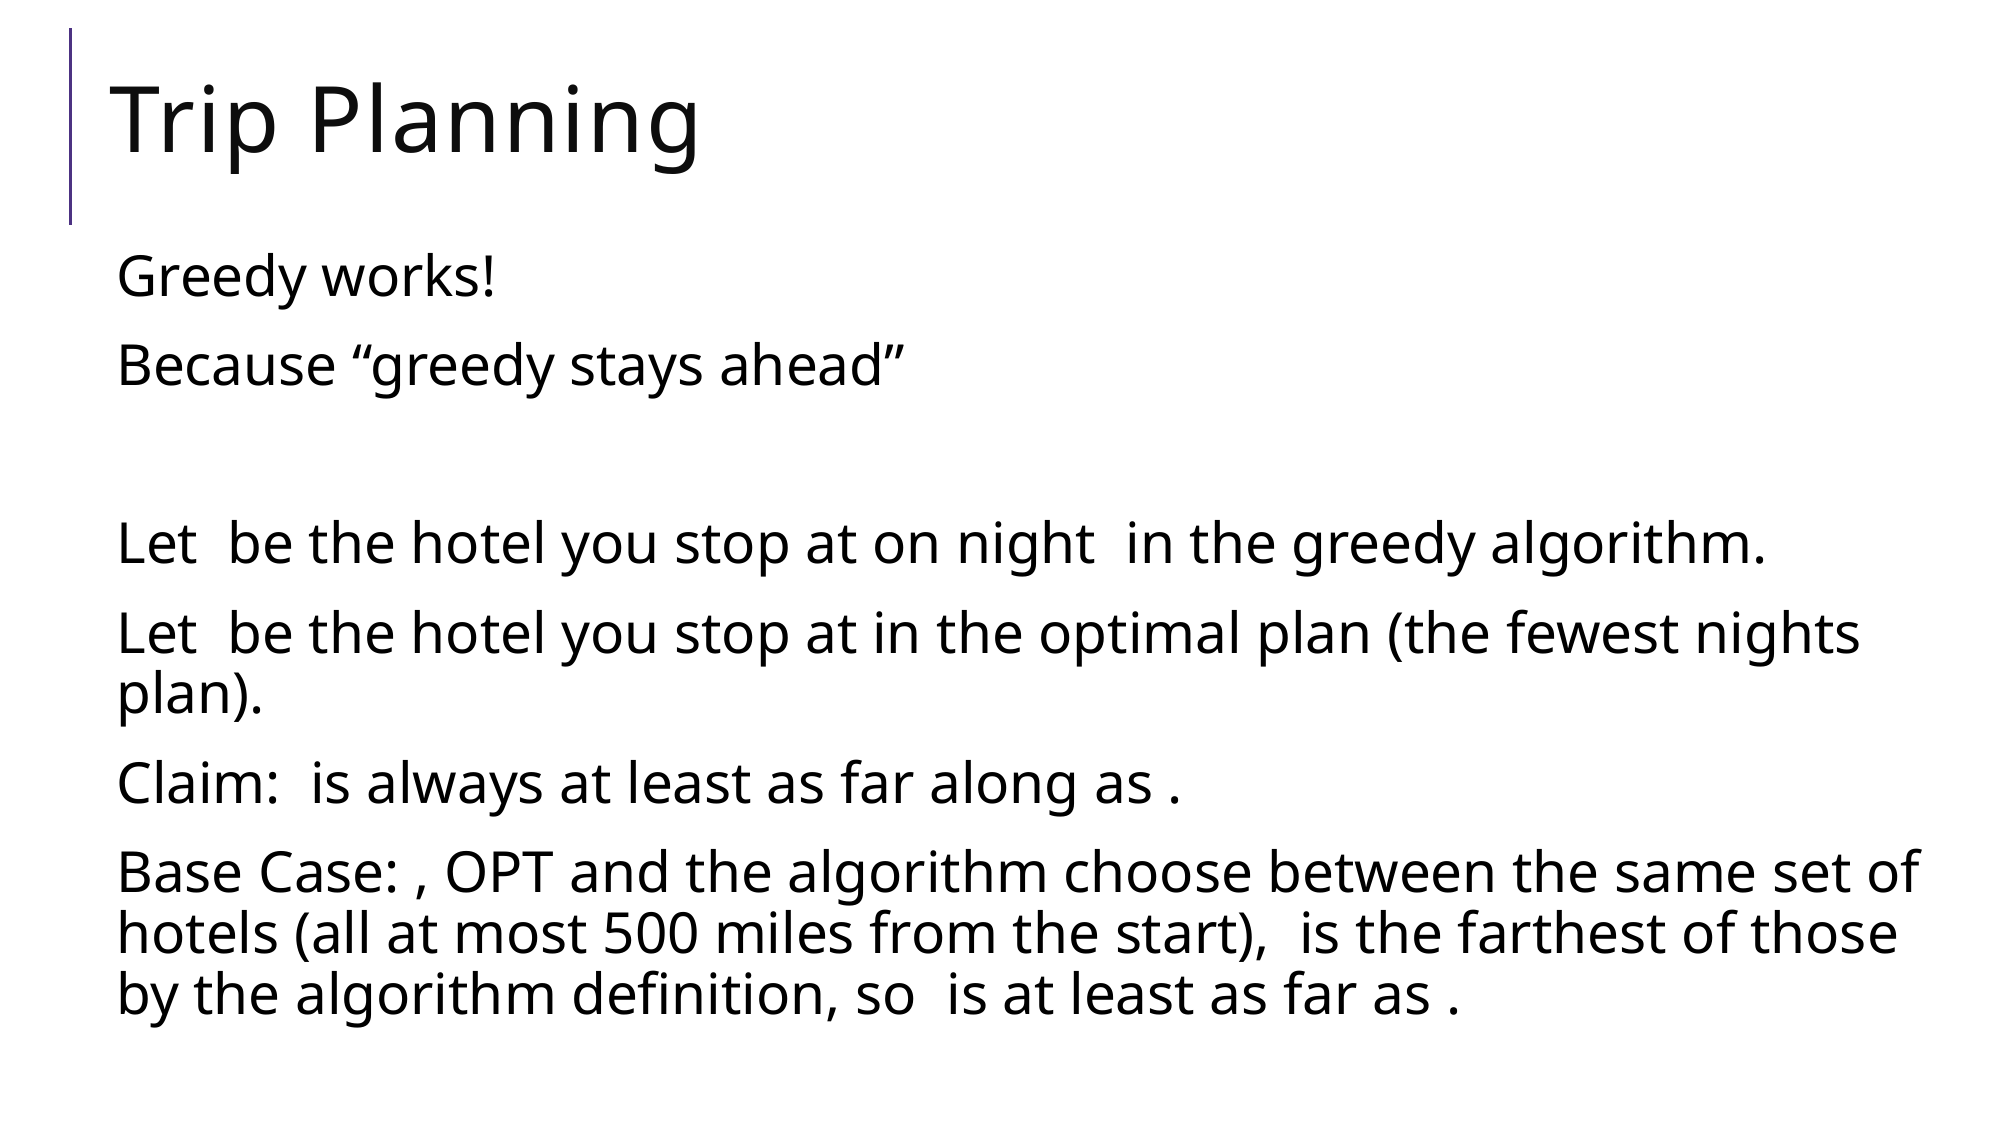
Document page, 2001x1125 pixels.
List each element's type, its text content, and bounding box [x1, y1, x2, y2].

title Trip Planning [94, 43, 1930, 210]
